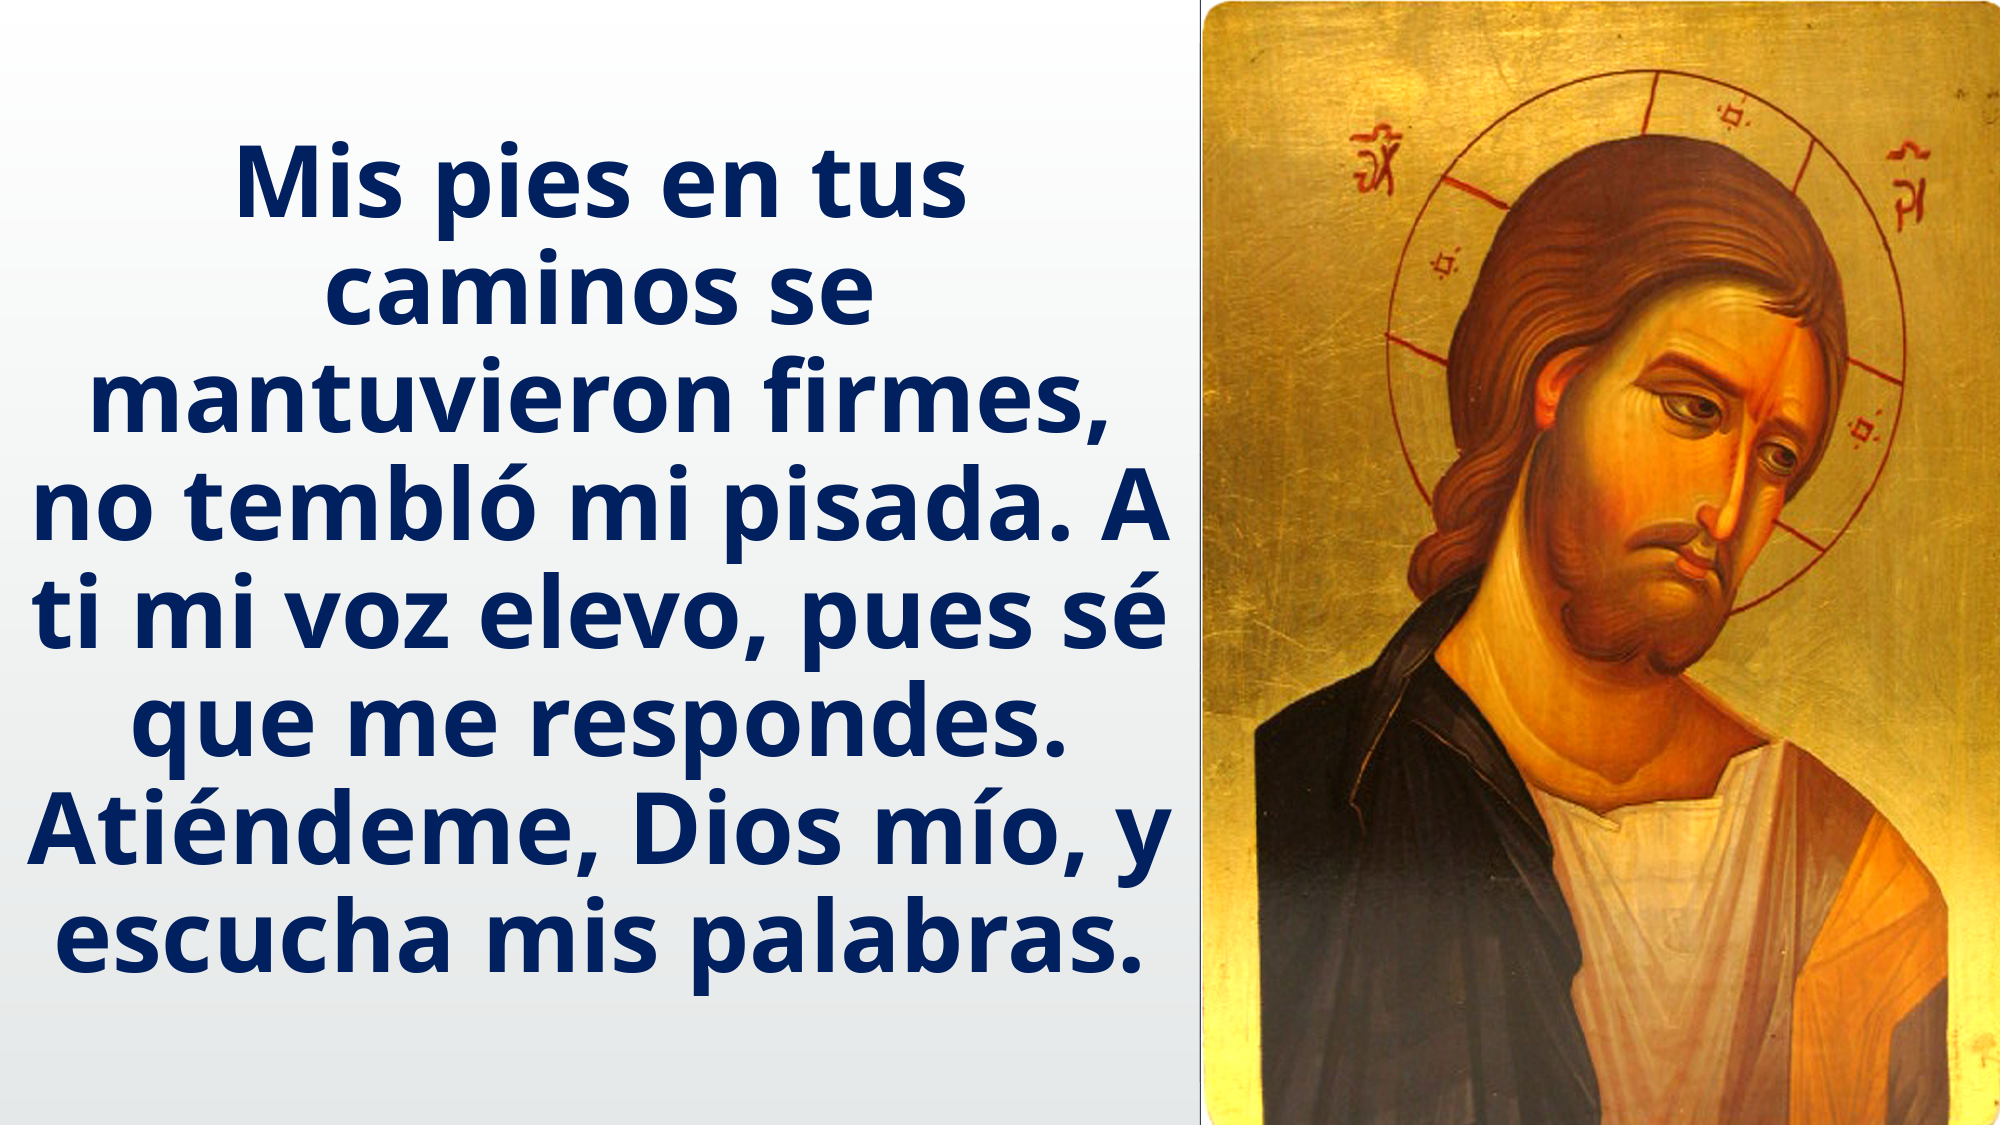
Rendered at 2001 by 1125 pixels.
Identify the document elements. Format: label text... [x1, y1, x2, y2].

title Mis pies en tus caminos se mantuvieron firmes, no tembló mi pisada. A ti mi voz elevo, pues sé que me respondes. Atiéndeme, Dios mío, y escucha mis palabras. [0, 0, 1200, 1125]
picture [1200, 0, 2000, 1125]
